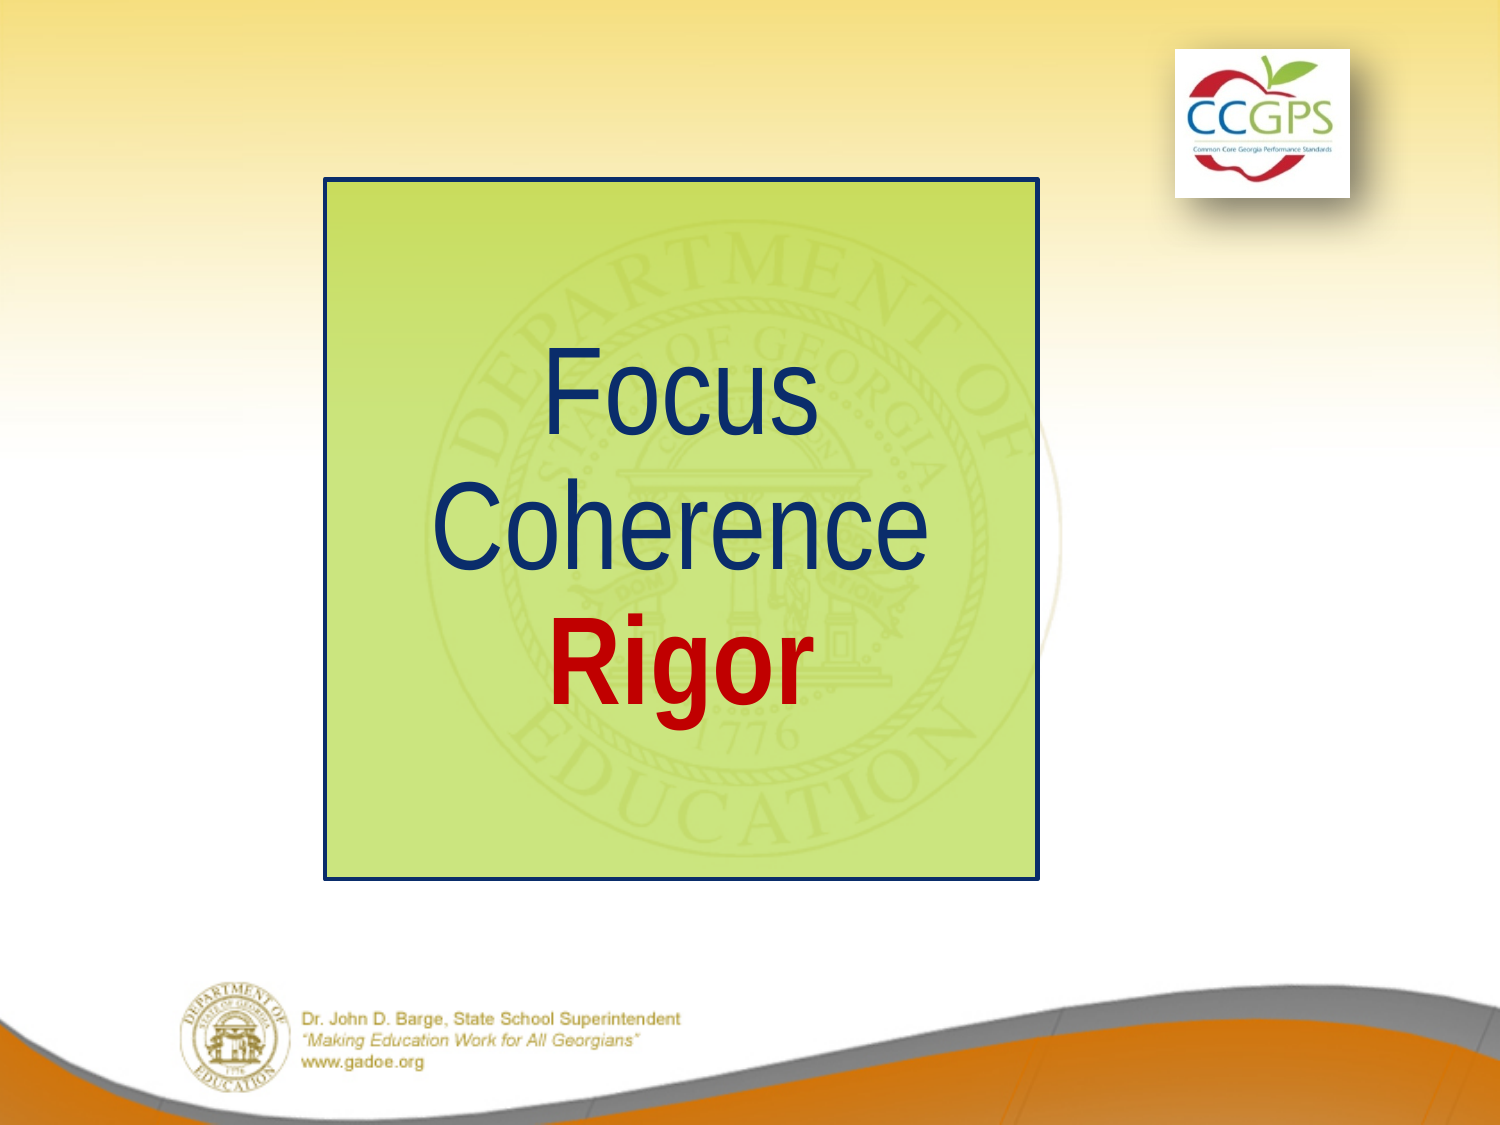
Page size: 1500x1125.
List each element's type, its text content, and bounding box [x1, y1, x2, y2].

picture [0, 0, 1500, 1125]
list Focus Coherence Rigor [324, 178, 1038, 880]
